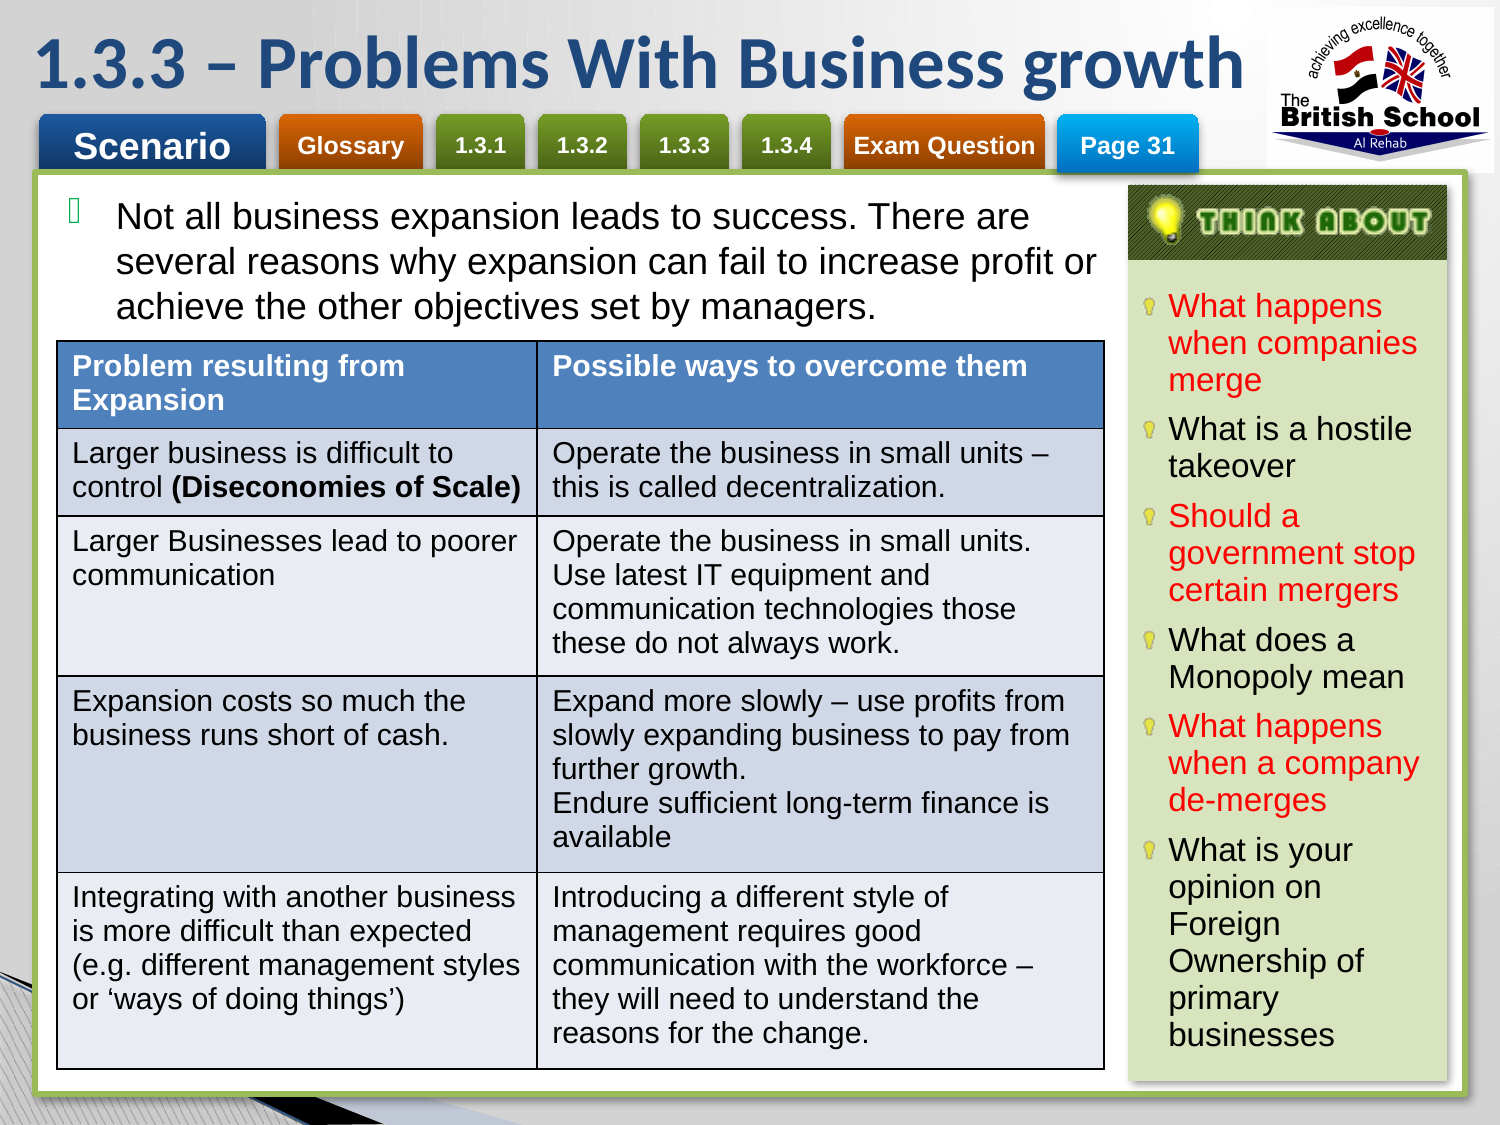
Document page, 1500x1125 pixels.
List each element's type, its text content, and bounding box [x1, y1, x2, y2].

picture [281, 1114, 303, 1125]
table_cell Larger Businesses lead to poorer communication [58, 517, 536, 675]
picture [1139, 294, 1159, 318]
table_cell Expansion costs so much the business runs short of cash. [58, 677, 536, 872]
picture [1139, 627, 1159, 652]
picture [1139, 714, 1159, 738]
title 1.3.3 – Problems With Business growth [17, 7, 1282, 110]
table_cell Operate the business in small units – this is called decentralization. [538, 429, 1103, 515]
table_header Problem resulting from Expansion [58, 342, 536, 428]
table_cell Expand more slowly – use profits from slowly expanding business to pay from further growth. Endure sufficient long-term finance is available [538, 677, 1103, 872]
table_header Possible ways to overcome them [538, 342, 1103, 428]
table_header [1128, 185, 1447, 260]
table_cell Larger business is difficult to control (Diseconomies of Scale) [58, 429, 536, 515]
table_cell Operate the business in small units. Use latest IT equipment and communication technologies those these do not always work. [538, 517, 1103, 675]
table_cell Introducing a different style of management requires good communication with the workforce – they will need to understand the reasons for the change. [538, 873, 1103, 1068]
table_cell What happens when companies merge What is a hostile takeover Should a government stop certain mergers What does a Monopoly mean What happens when a company de-merges What is your opinion on Foreign Ownership of primary businesses [1128, 260, 1447, 1081]
picture [1267, 7, 1495, 173]
text_box Not all business expansion leads to success. There are several reasons why expansion can fail to increase profit or achieve the other objectives set by managers. [53, 184, 1117, 335]
text_box Page 31 [1057, 114, 1199, 173]
picture [1146, 191, 1436, 252]
table_cell Integrating with another business is more difficult than expected (e.g. different management styles or ‘ways of doing things’) [58, 873, 536, 1068]
picture [1139, 837, 1159, 862]
picture [1139, 504, 1159, 528]
picture [1139, 417, 1159, 441]
